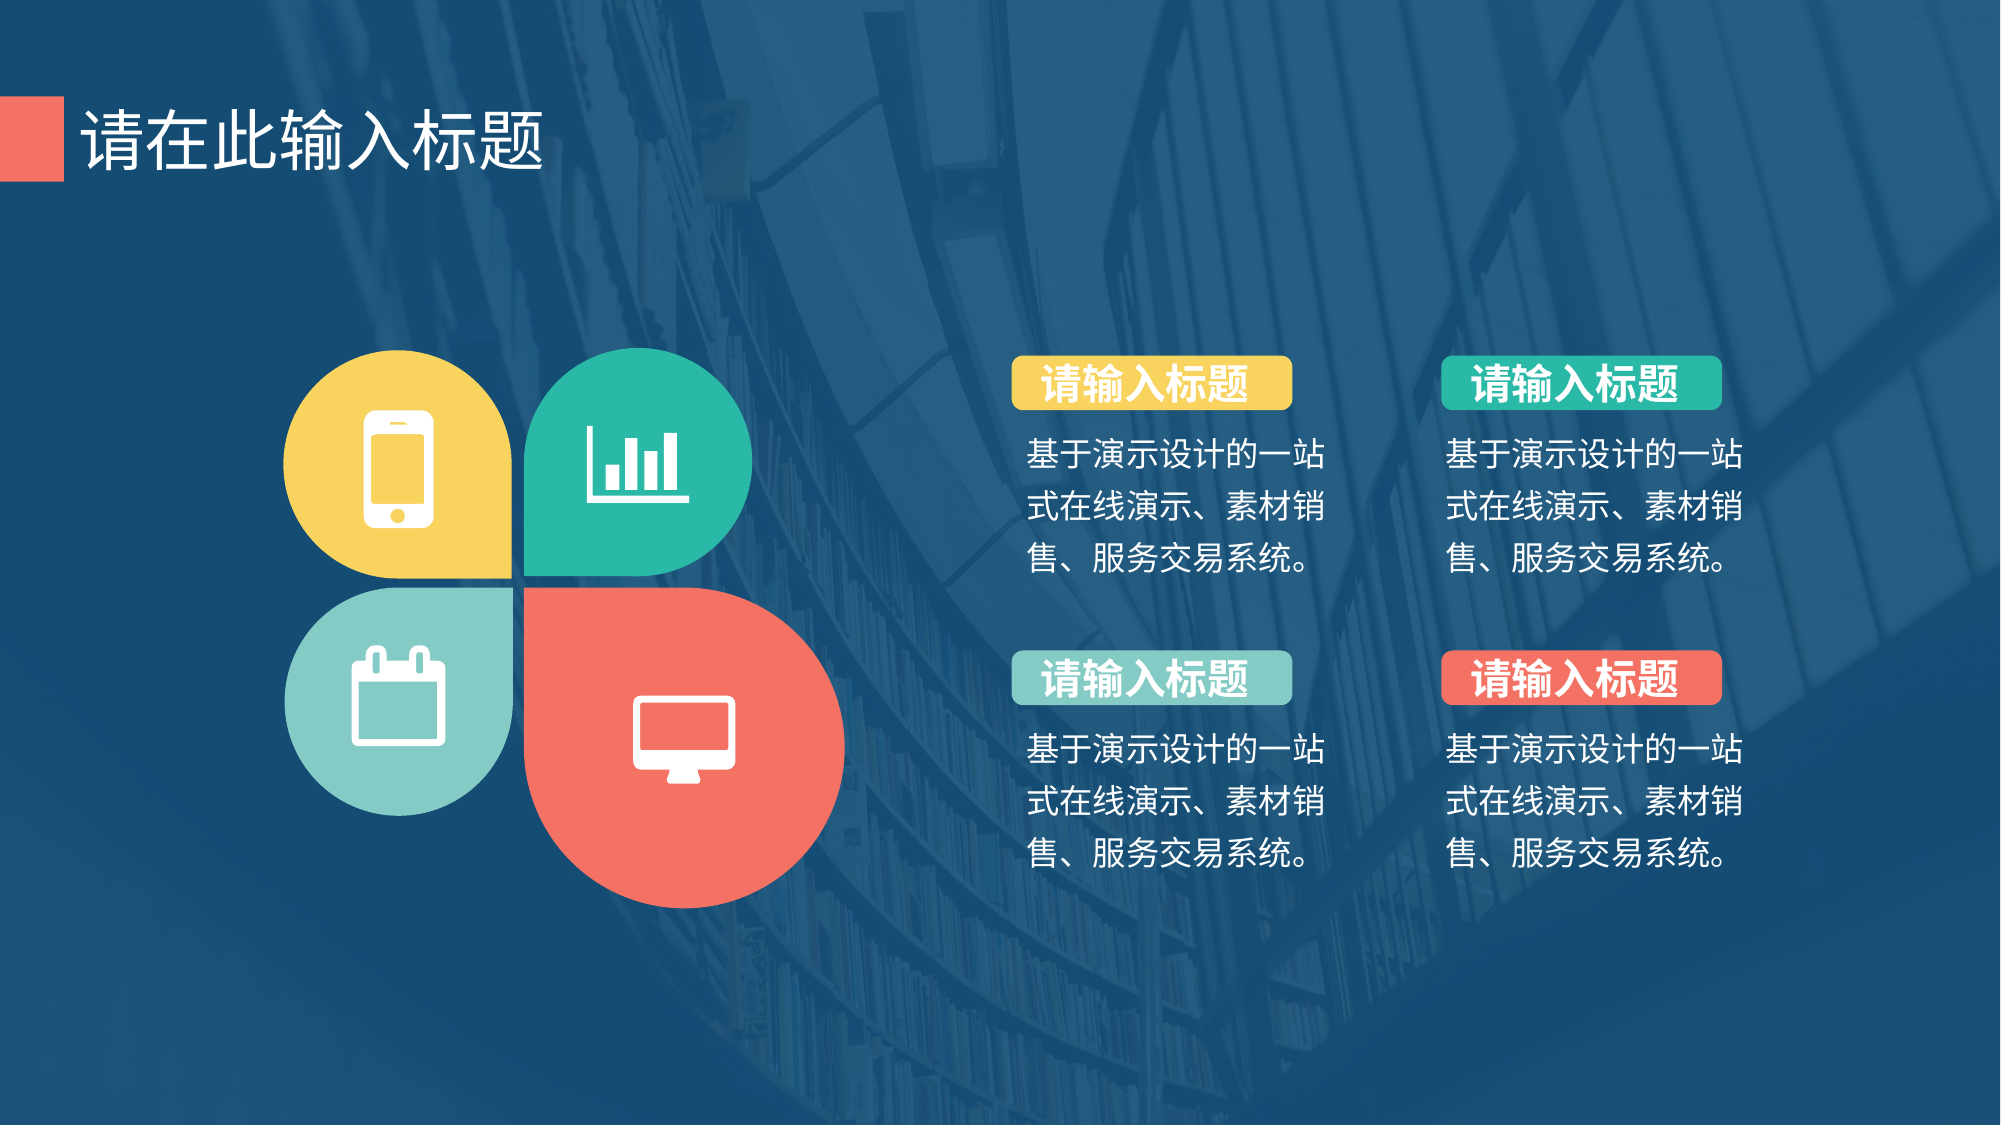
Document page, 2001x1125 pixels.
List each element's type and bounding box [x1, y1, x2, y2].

text_box [282, 349, 513, 580]
text_box [633, 695, 736, 784]
text_box [1011, 350, 1353, 587]
text_box [522, 346, 754, 578]
text_box [1011, 645, 1353, 883]
text_box [283, 586, 514, 817]
text_box [1430, 645, 1771, 883]
text_box [363, 410, 434, 529]
text_box [586, 425, 690, 503]
text_box [1430, 350, 1771, 587]
text_box [0, 96, 548, 182]
text_box [351, 645, 446, 747]
text_box [522, 586, 846, 910]
picture [0, 0, 2001, 1125]
